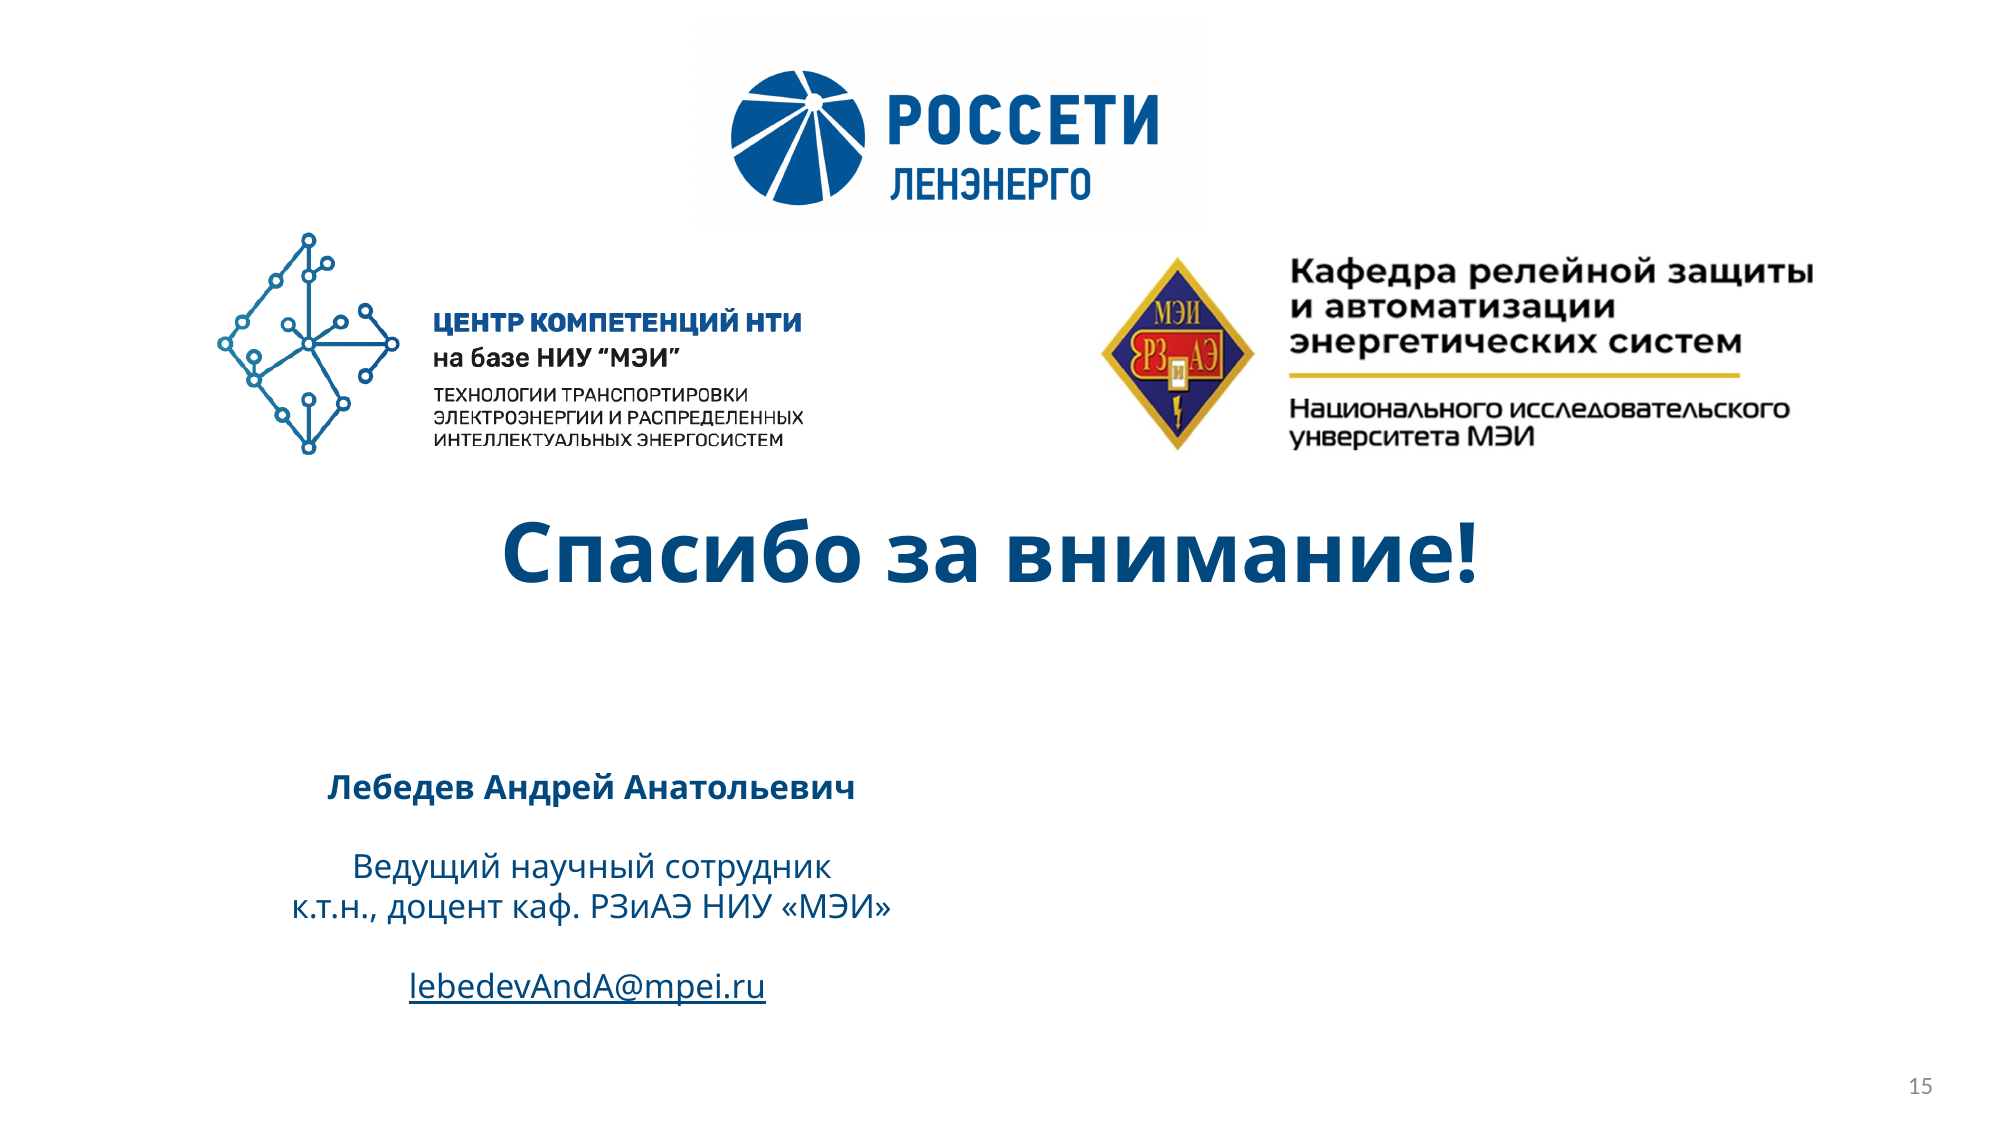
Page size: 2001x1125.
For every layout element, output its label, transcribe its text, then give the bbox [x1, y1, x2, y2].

slide_number 15 [1866, 1054, 1949, 1115]
text_box Лебедев Андрей Анатольевич Ведущий научный сотрудник к.т.н., доцент каф. РЗиАЭ НИУ «МЭИ» lebedevAndA@mpei.ru [176, 716, 1008, 1026]
text_box Спасибо за внимание! [409, 410, 1572, 615]
picture [217, 17, 1205, 455]
picture [1095, 250, 1818, 455]
